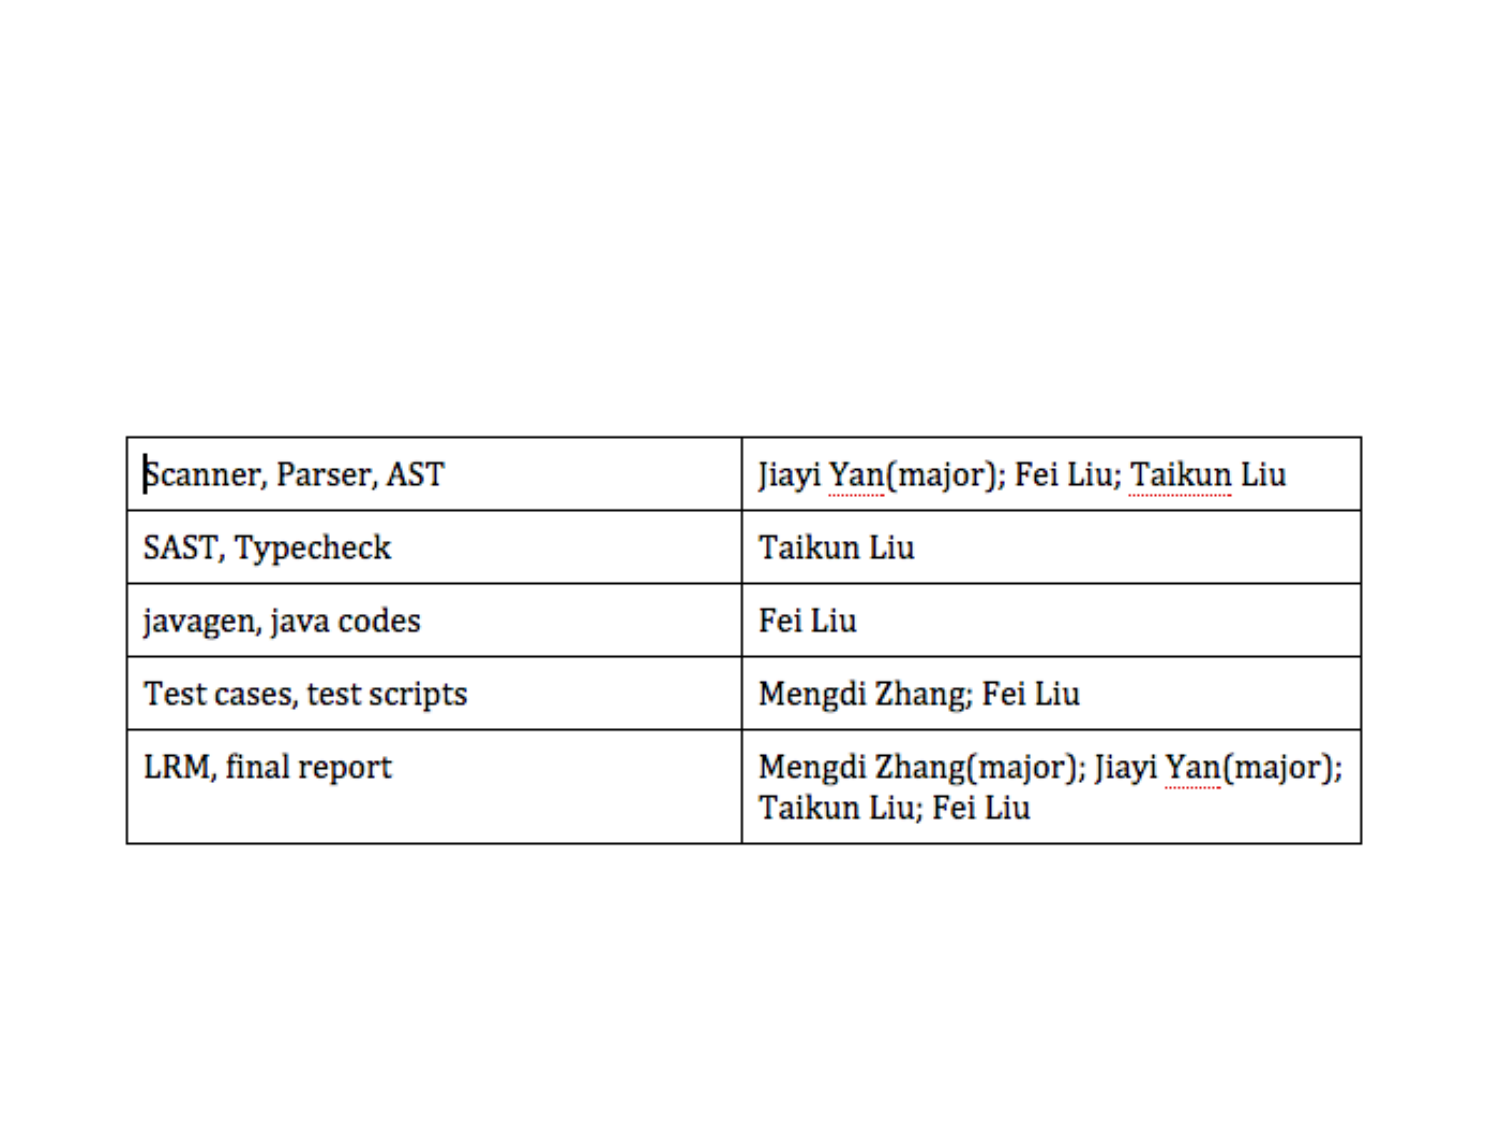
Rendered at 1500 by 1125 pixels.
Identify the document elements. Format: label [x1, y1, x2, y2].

list [74, 262, 1426, 1006]
